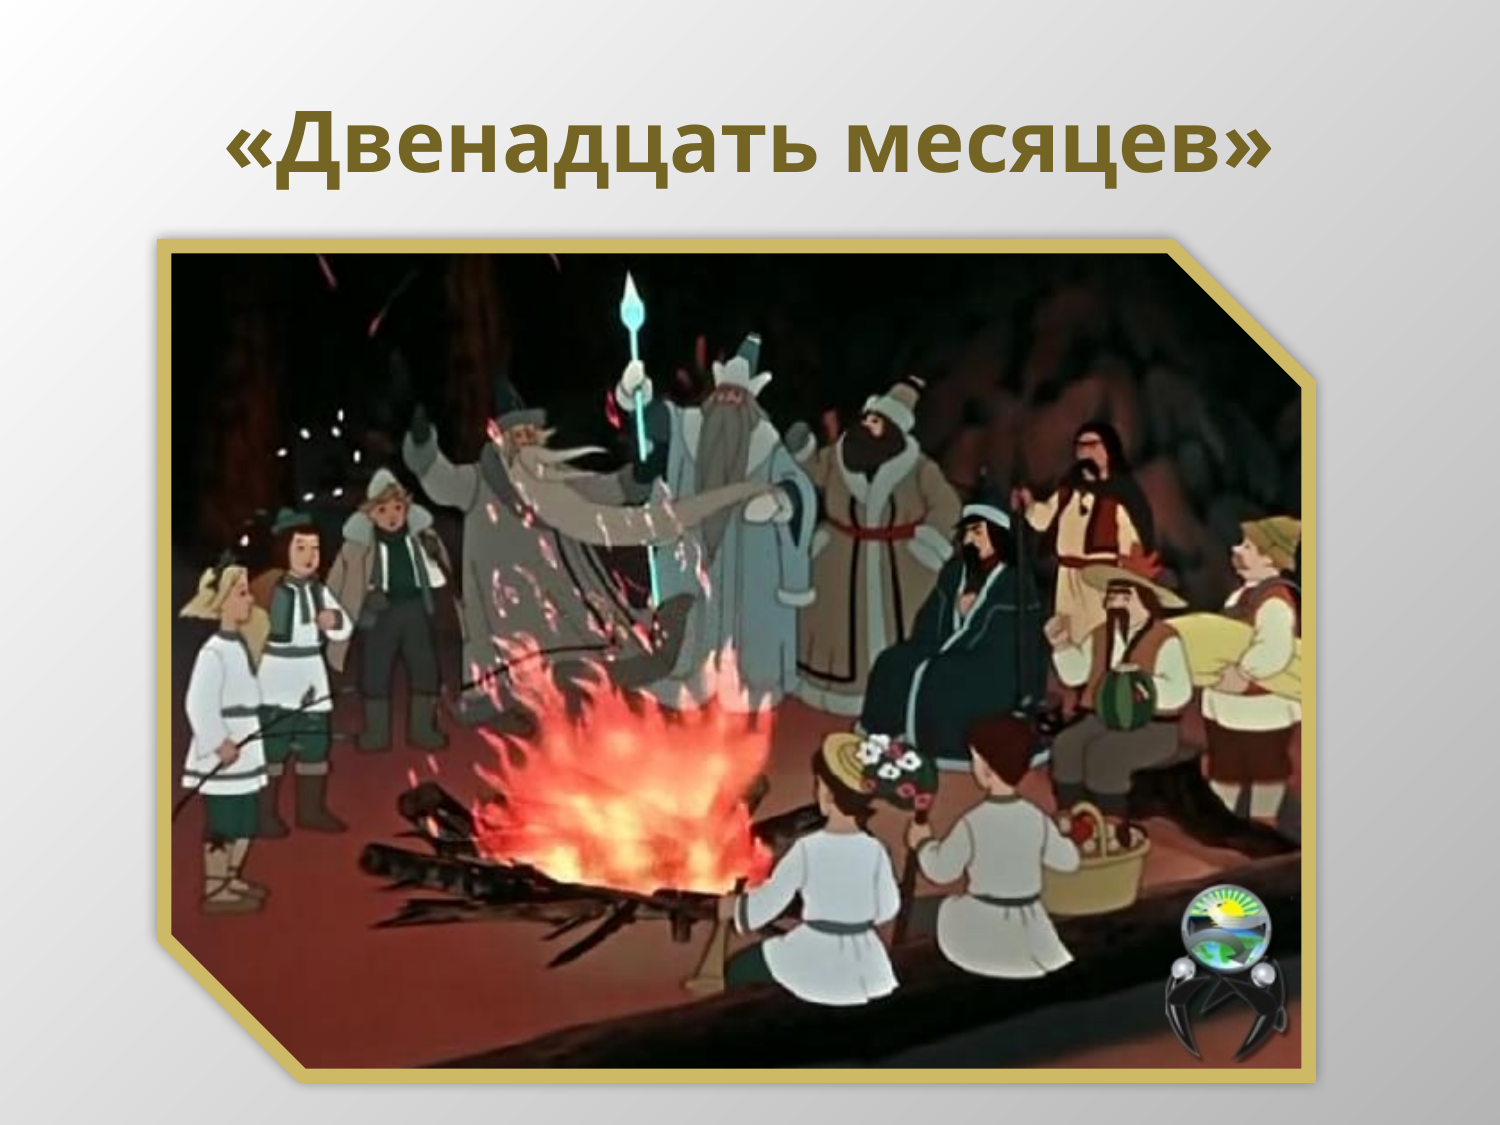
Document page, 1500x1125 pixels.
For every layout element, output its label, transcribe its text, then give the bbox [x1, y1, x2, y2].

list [163, 245, 1309, 1077]
title «Двенадцать месяцев» [75, 45, 1425, 233]
